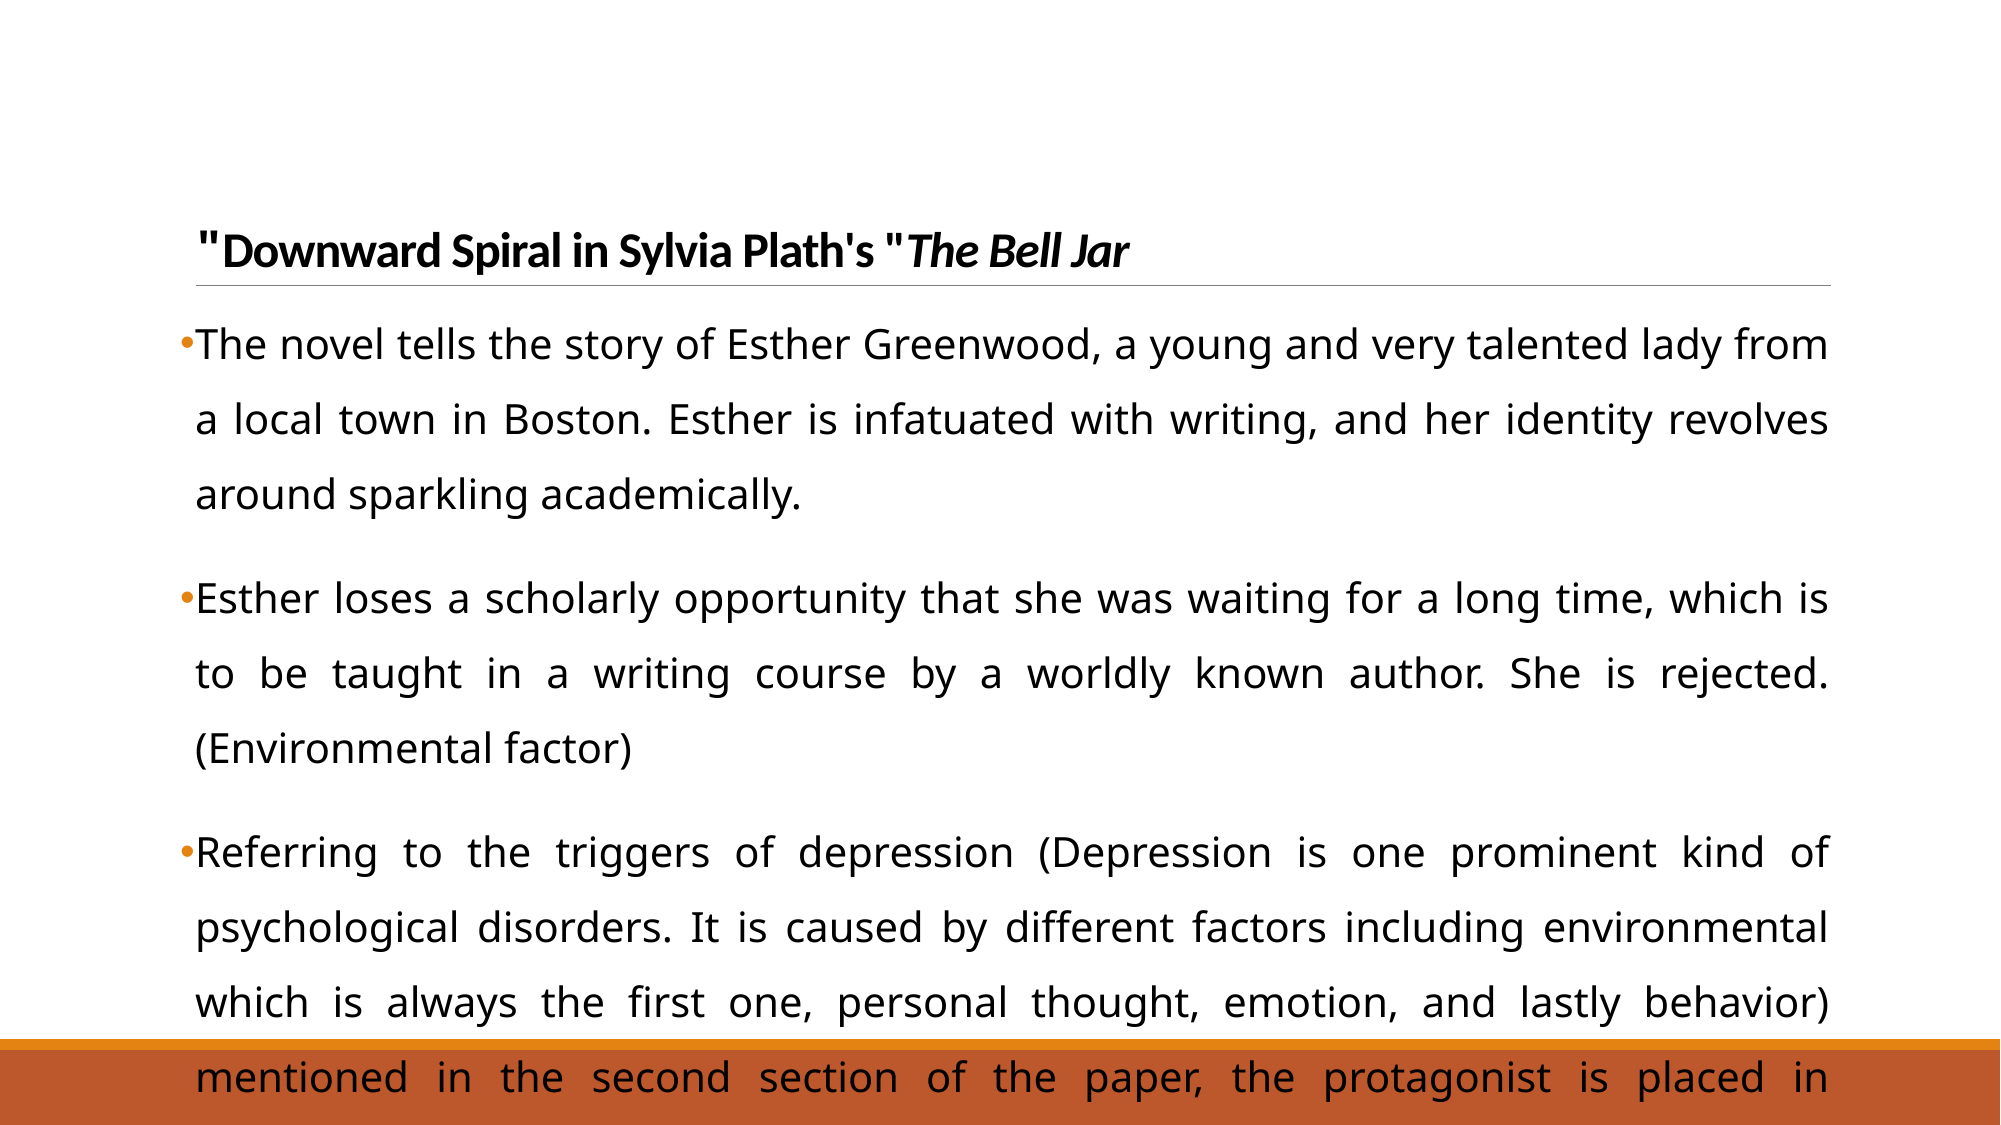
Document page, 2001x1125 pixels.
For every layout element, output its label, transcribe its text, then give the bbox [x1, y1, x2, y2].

list The novel tells the story of Esther Greenwood, a young and very talented lady from a local town in Boston. Esther is infatuated with writing, and her identity revolves around sparkling academically. Esther loses a scholarly opportunity that she was waiting for a long time, which is to be taught in a writing course by a worldly known author. She is rejected. (Environmental factor) Referring to the triggers of depression (Depression is one prominent kind of psychological disorders. It is caused by different factors including environmental which is always the first one, personal thought, emotion, and lastly behavior) mentioned in the second section of the paper, the protagonist is placed in depressing situation, she faces failure and loses a chance that she has been looking forward to have. [180, 285, 1830, 963]
title Downward Spiral in Sylvia Plath's "The Bell Jar" [180, 47, 1830, 285]
